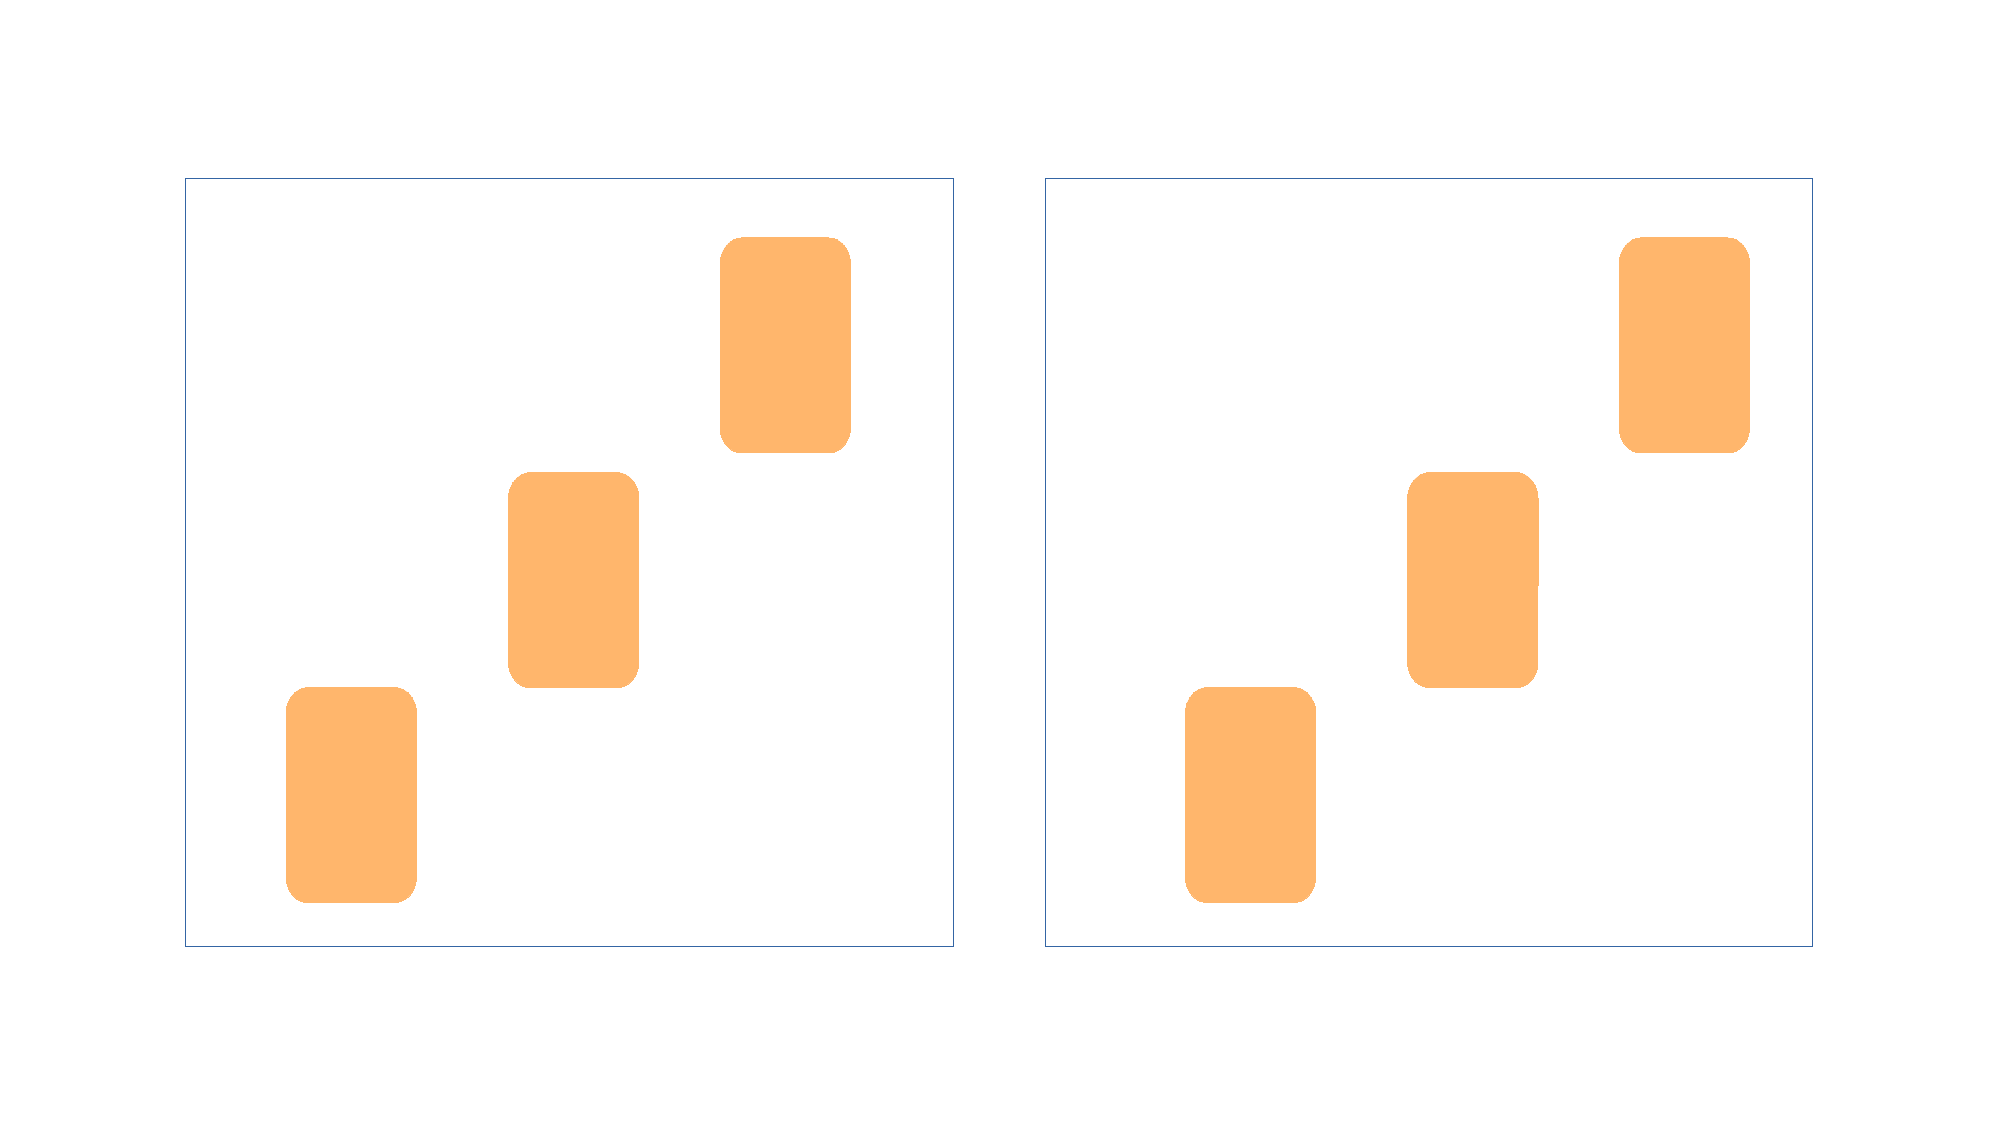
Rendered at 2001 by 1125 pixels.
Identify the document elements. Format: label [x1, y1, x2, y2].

text_box [1619, 237, 1750, 453]
text_box [185, 178, 954, 947]
text_box [286, 687, 417, 903]
text_box [720, 237, 851, 453]
text_box [1045, 178, 1813, 947]
text_box [1407, 472, 1539, 688]
text_box [1185, 687, 1316, 903]
text_box [508, 472, 639, 688]
